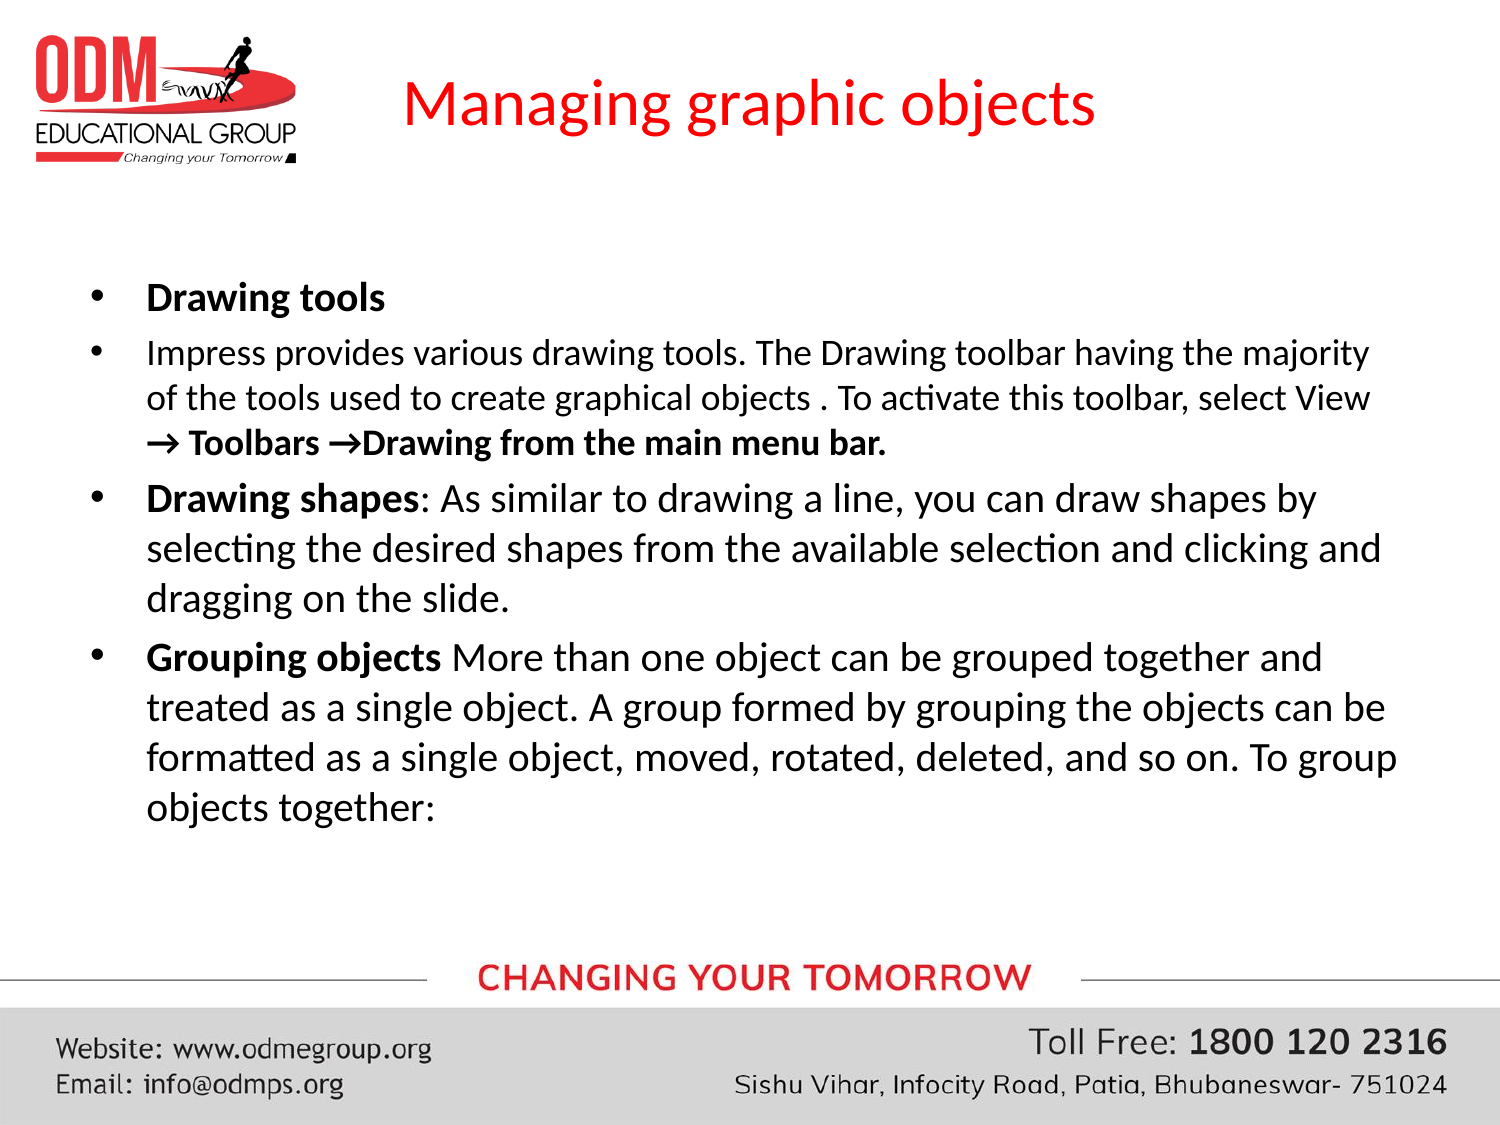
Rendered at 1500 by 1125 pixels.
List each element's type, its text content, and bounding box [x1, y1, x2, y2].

picture [36, 35, 296, 164]
list Drawing tools Impress provides various drawing tools. The Drawing toolbar having the majority of the tools used to create graphical objects . To activate this toolbar, select View → Toolbars →Drawing from the main menu bar. Drawing shapes: As similar to drawing a line, you can draw shapes by selecting the desired shapes from the available selection and clicking and dragging on the slide. Grouping objects More than one object can be grouped together and treated as a single object. A group formed by grouping the objects can be formatted as a single object, moved, rotated, deleted, and so on. To group objects together: [75, 262, 1425, 1005]
title Managing graphic objects [75, 45, 1425, 233]
picture [0, 900, 1500, 1125]
